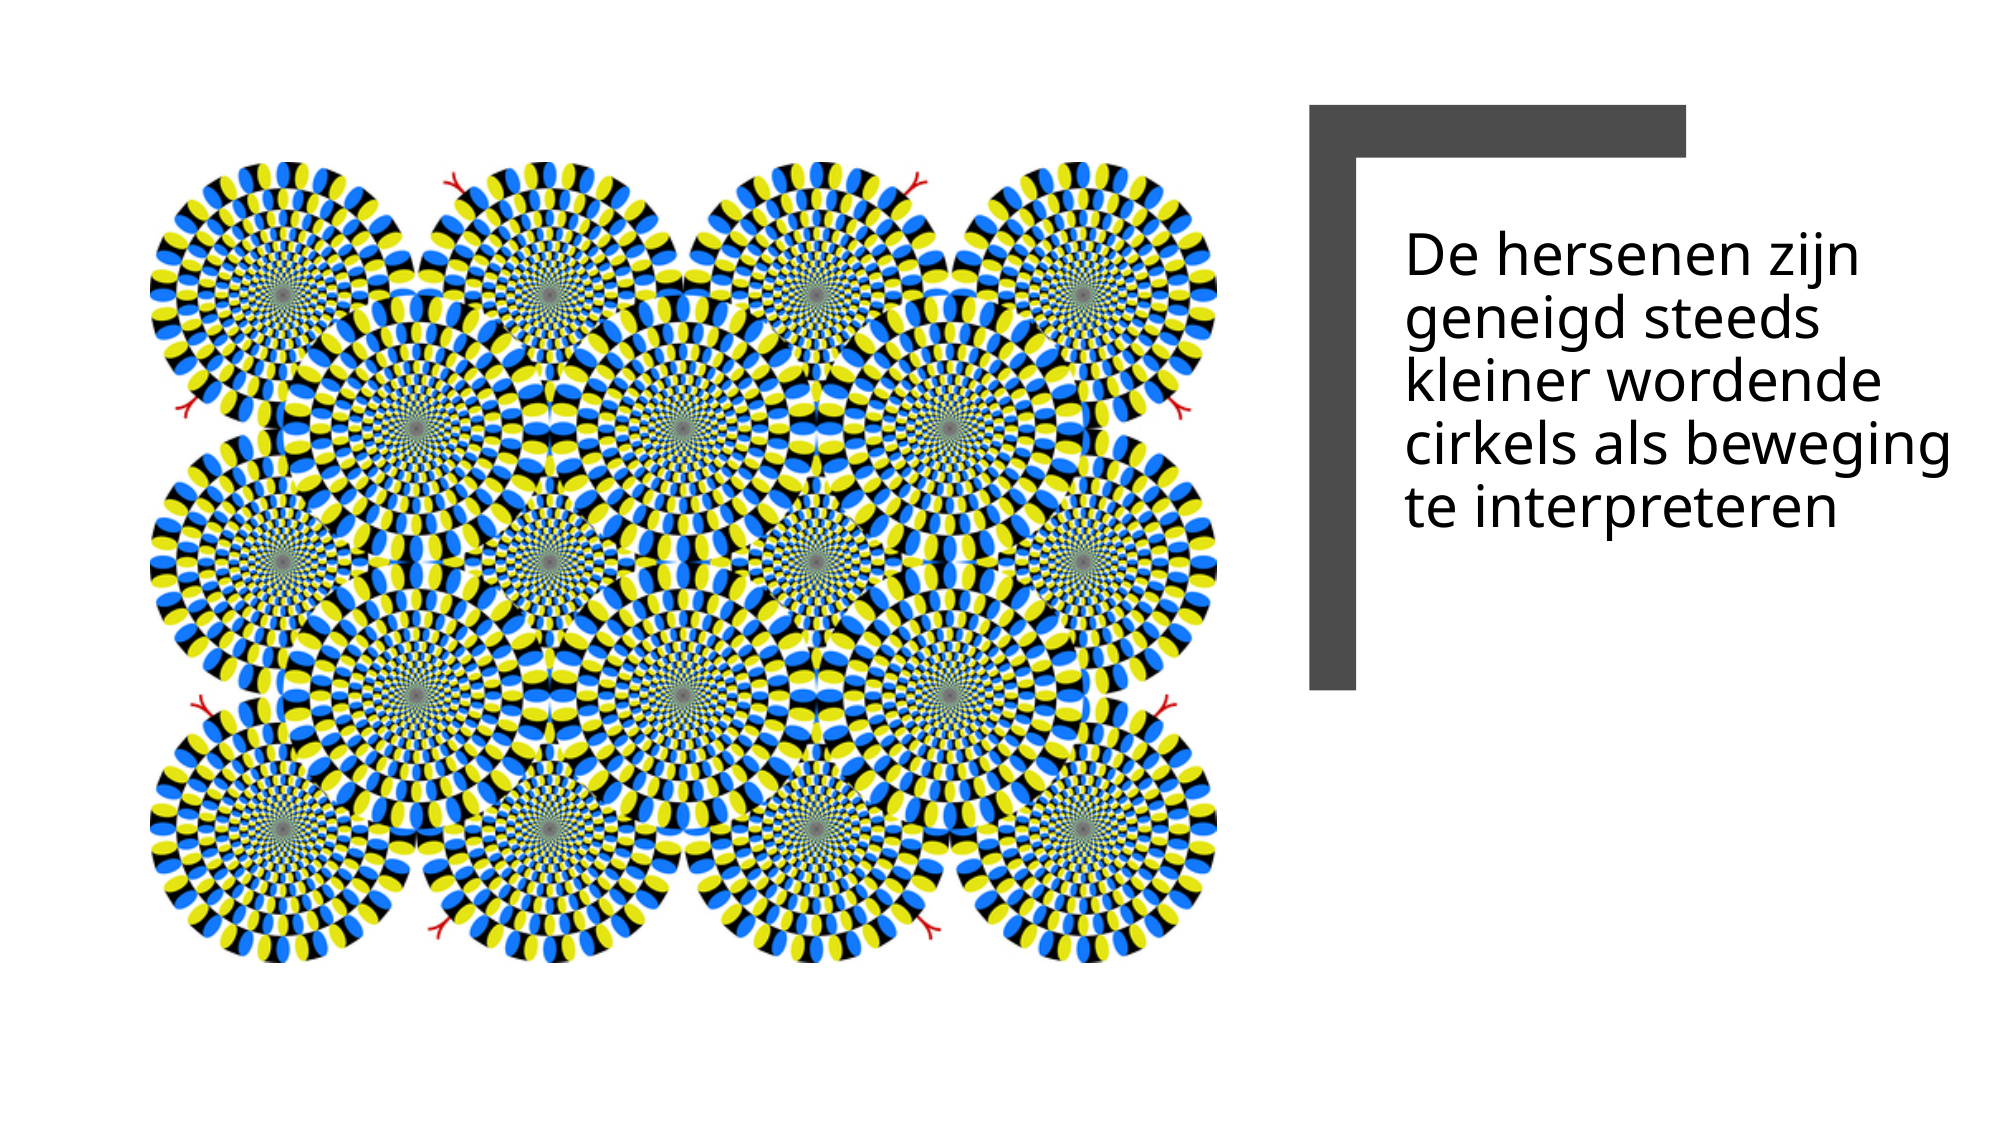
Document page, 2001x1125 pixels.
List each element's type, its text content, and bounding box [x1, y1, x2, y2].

text_box [1309, 104, 1687, 691]
title De hersenen zijn geneigd steeds kleiner wordende cirkels als beweging te interpreteren [1389, 182, 1999, 584]
picture [150, 162, 1217, 963]
